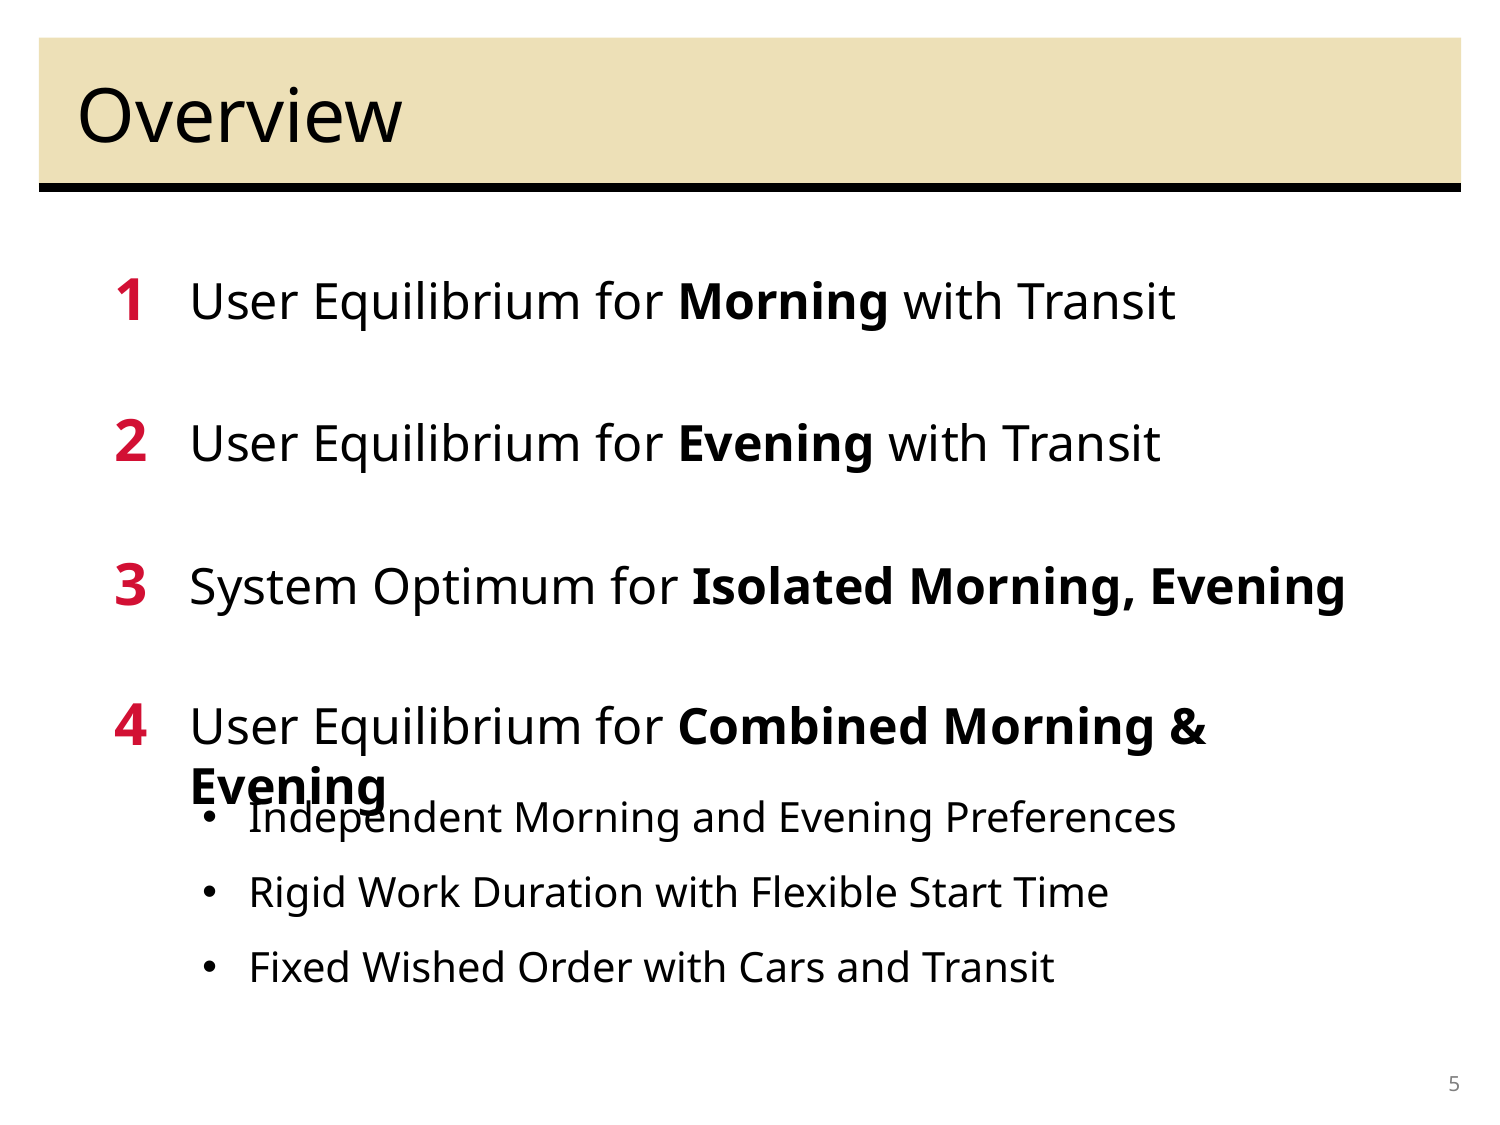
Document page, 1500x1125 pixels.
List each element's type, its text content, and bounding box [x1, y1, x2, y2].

text_box 1 [99, 254, 175, 339]
text_box User Equilibrium for Evening with Transit [175, 403, 1388, 479]
text_box 2 [99, 396, 175, 481]
text_box System Optimum for Isolated Morning, Evening [175, 547, 1388, 622]
text_box 3 [99, 539, 175, 624]
text_box 4 [99, 679, 175, 765]
title Overview [38, 37, 1462, 187]
text_box Independent Morning and Evening Preferences Rigid Work Duration with Flexible Start Time Fixed Wished Order with Cars and Transit [187, 783, 1388, 999]
text_box User Equilibrium for Combined Morning & Evening [174, 687, 1425, 823]
text_box User Equilibrium for Morning with Transit [175, 262, 1388, 338]
